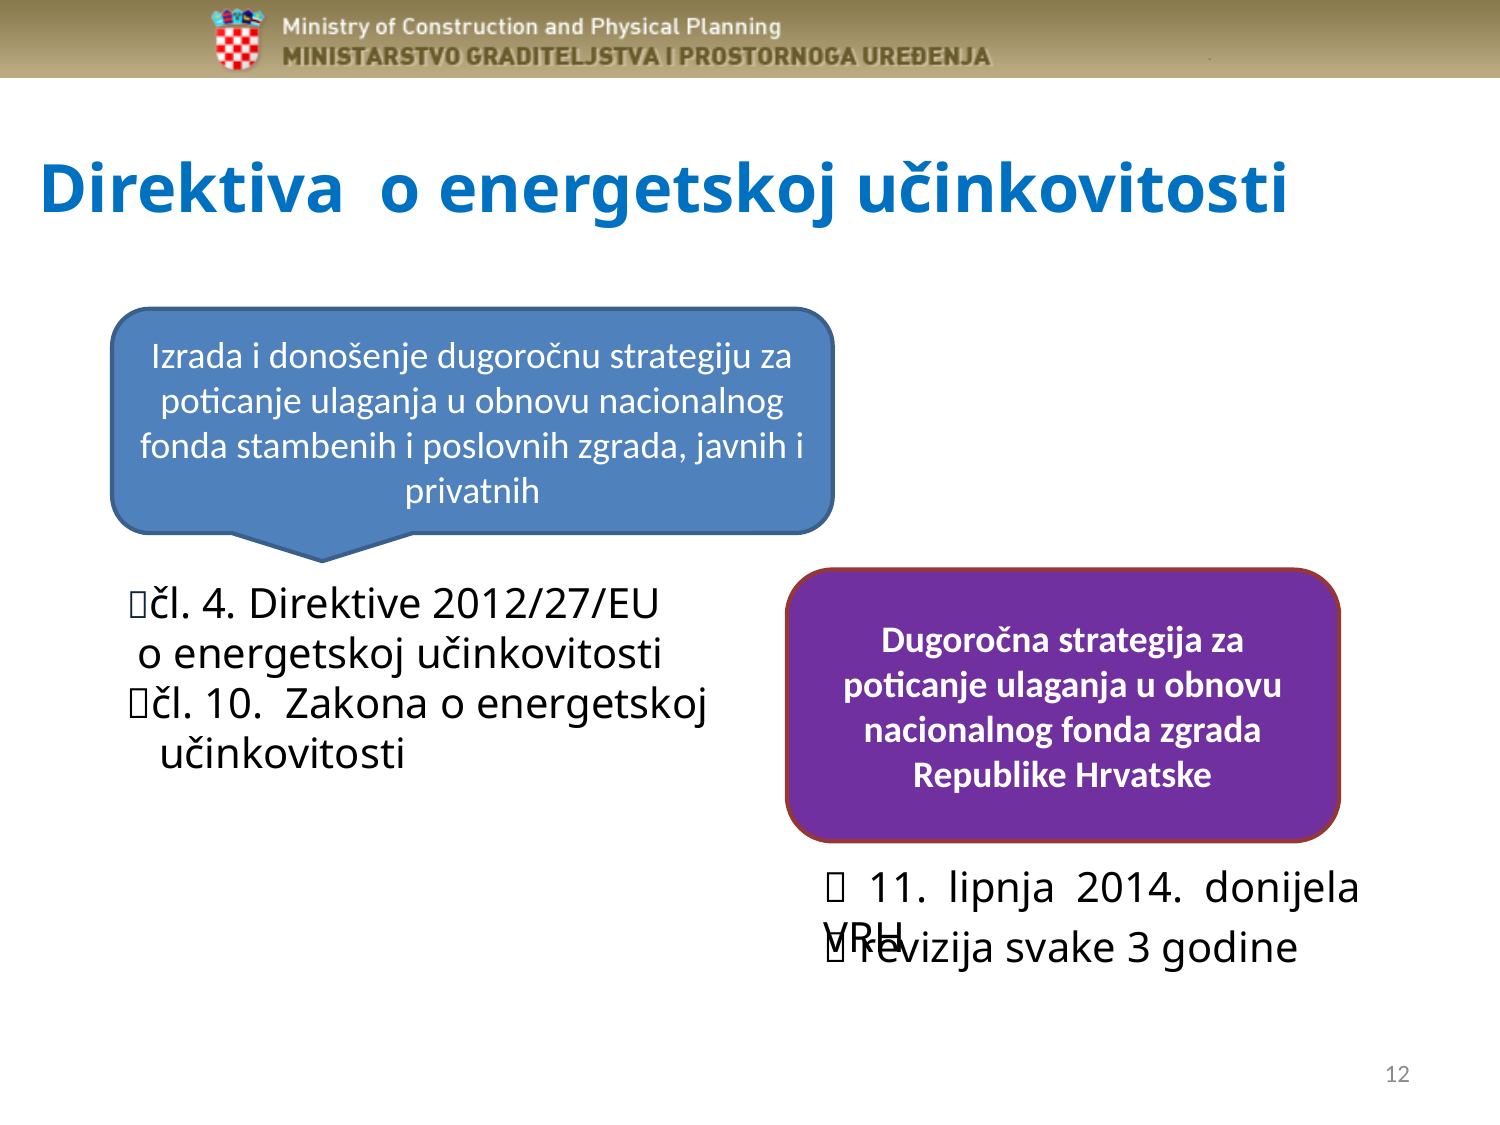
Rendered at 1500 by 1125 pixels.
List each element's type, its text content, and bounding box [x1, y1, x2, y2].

text_box  revizija svake 3 godine [809, 913, 1317, 1029]
text_box čl. 4. Direktive 2012/27/EU o energetskoj učinkovitosti čl. 10. Zakona o energetskoj učinkovitosti [112, 569, 742, 830]
picture [0, 0, 1500, 79]
text_box Dugoročna strategija za poticanje ulaganja u obnovu nacionalnog fonda zgrada Republike Hrvatske [784, 567, 1342, 844]
text_box Izrada i donošenje dugoročnu strategiju za poticanje ulaganja u obnovu nacionalnog fonda stambenih i poslovnih zgrada, javnih i privatnih [109, 306, 835, 564]
list  11. lipnja 2014. donijela VRH [809, 747, 1376, 984]
title Direktiva o energetskoj učinkovitosti [0, 87, 1340, 288]
slide_number 12 [1074, 1042, 1425, 1103]
